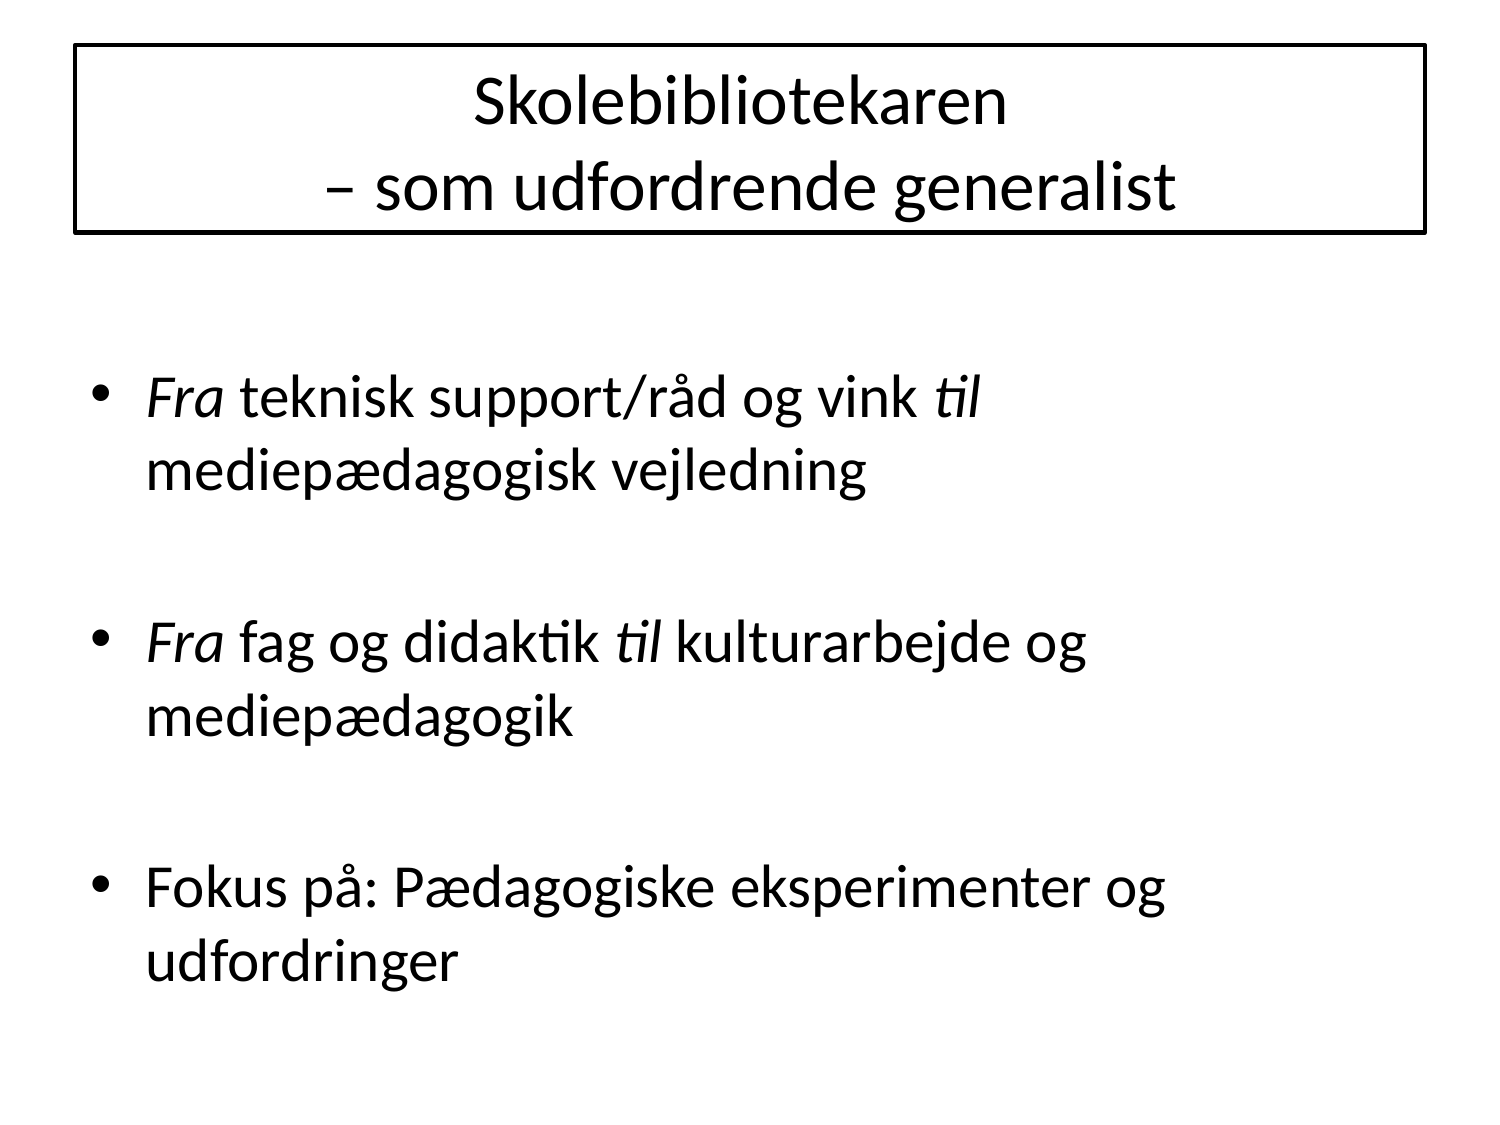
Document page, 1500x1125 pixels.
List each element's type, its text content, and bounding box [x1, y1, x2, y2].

list Fra teknisk support/råd og vink til mediepædagogisk vejledning Fra fag og didaktik til kulturarbejde og mediepædagogik Fokus på: Pædagogiske eksperimenter og udfordringer [75, 262, 1425, 1005]
title Skolebibliotekaren – som udfordrende generalist [73, 43, 1427, 235]
